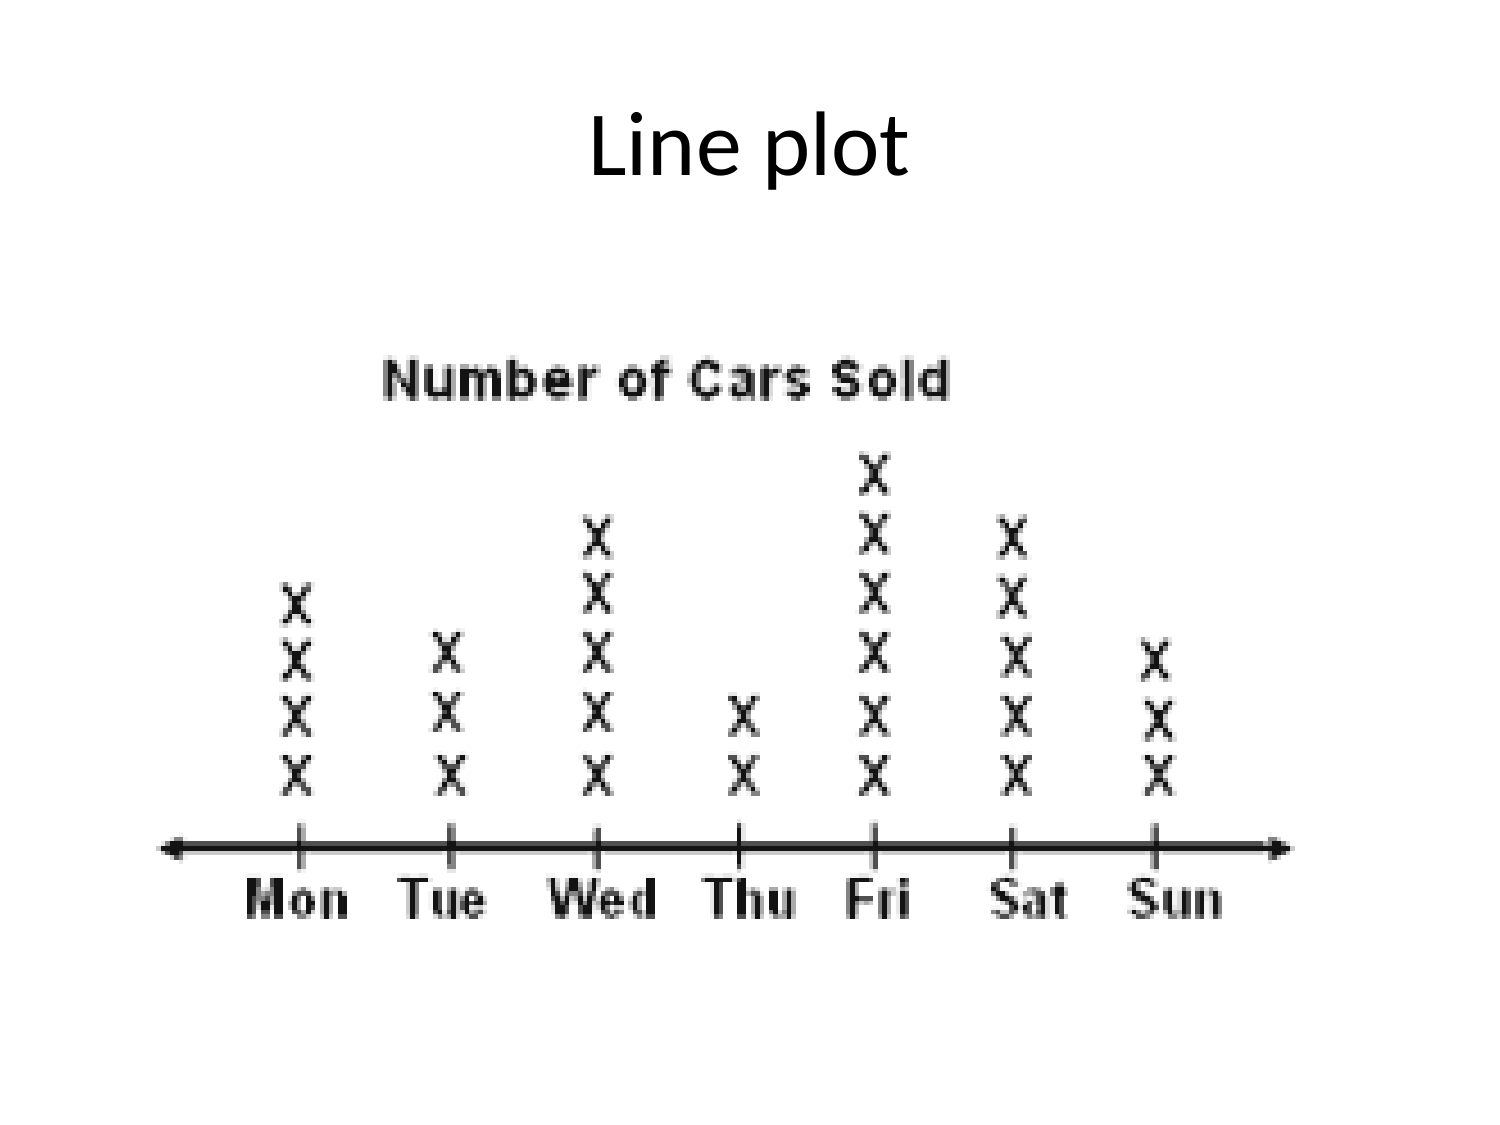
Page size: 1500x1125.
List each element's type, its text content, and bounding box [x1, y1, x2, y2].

title Line plot [75, 45, 1425, 233]
picture [124, 324, 1301, 1002]
